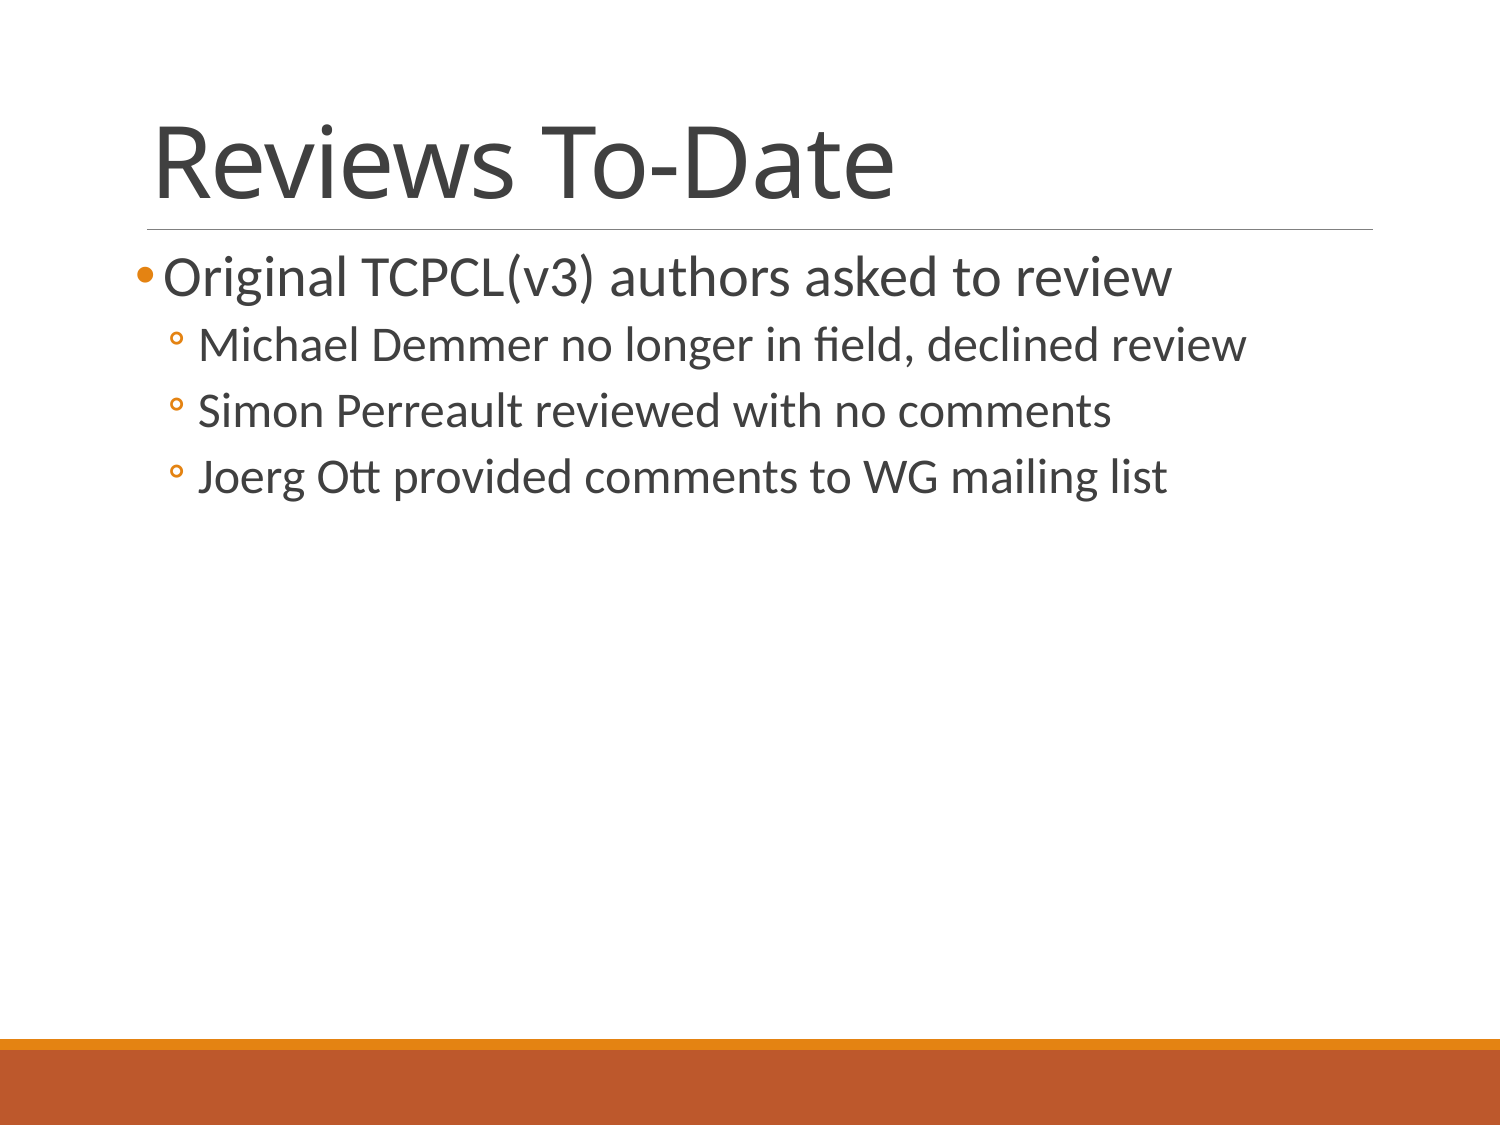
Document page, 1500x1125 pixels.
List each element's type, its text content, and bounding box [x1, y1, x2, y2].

list Original TCPCL(v3) authors asked to review Michael Demmer no longer in field, declined review Simon Perreault reviewed with no comments Joerg Ott provided comments to WG mailing list [135, 238, 1373, 963]
title Reviews To-Date [135, 47, 1373, 227]
